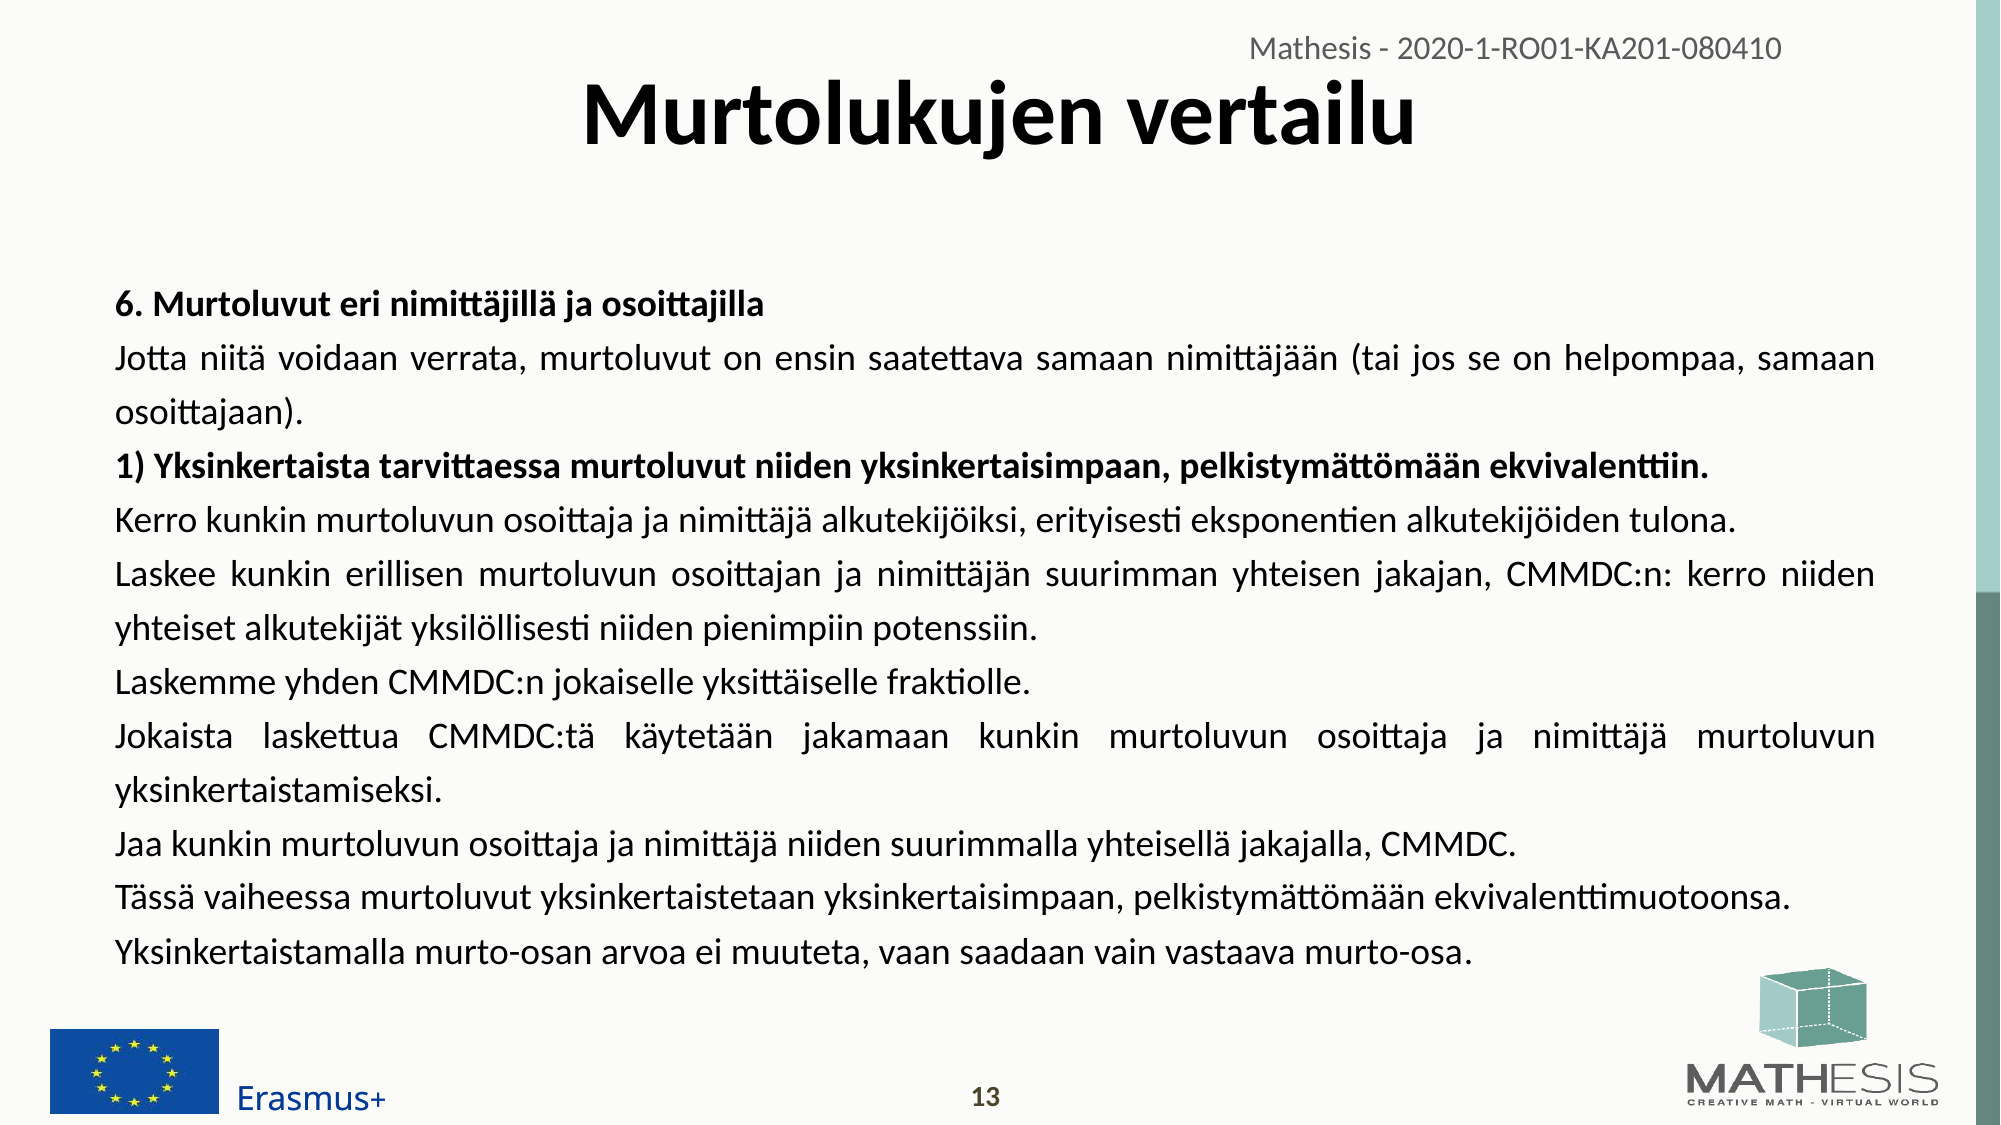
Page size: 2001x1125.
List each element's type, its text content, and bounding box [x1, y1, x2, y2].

title Murtolukujen vertailu [99, 45, 1900, 233]
list 6. Murtoluvut eri nimittäjillä ja osoittajilla Jotta niitä voidaan verrata, murtoluvut on ensin saatettava samaan nimittäjään (tai jos se on helpompaa, samaan osoittajaan). 1) Yksinkertaista tarvittaessa murtoluvut niiden yksinkertaisimpaan, pelkistymättömään ekvivalenttiin. Kerro kunkin murtoluvun osoittaja ja nimittäjä alkutekijöiksi, erityisesti eksponentien alkutekijöiden tulona. Laskee kunkin erillisen murtoluvun osoittajan ja nimittäjän suurimman yhteisen jakajan, CMMDC:n: kerro niiden yhteiset alkutekijät yksilöllisesti niiden pienimpiin potenssiin. Laskemme yhden CMMDC:n jokaiselle yksittäiselle fraktiolle. Jokaista laskettua CMMDC:tä käytetään jakamaan kunkin murtoluvun osoittaja ja nimittäjä murtoluvun yksinkertaistamiseksi. Jaa kunkin murtoluvun osoittaja ja nimittäjä niiden suurimmalla yhteisellä jakajalla, CMMDC. Tässä vaiheessa murtoluvut yksinkertaistetaan yksinkertaisimpaan, pelkistymättömään ekvivalenttimuotoonsa. Yksinkertaistamalla murto-osan arvoa ei muuteta, vaan saadaan vain vastaava murto-osa. [99, 262, 1900, 1005]
picture [50, 1029, 219, 1114]
